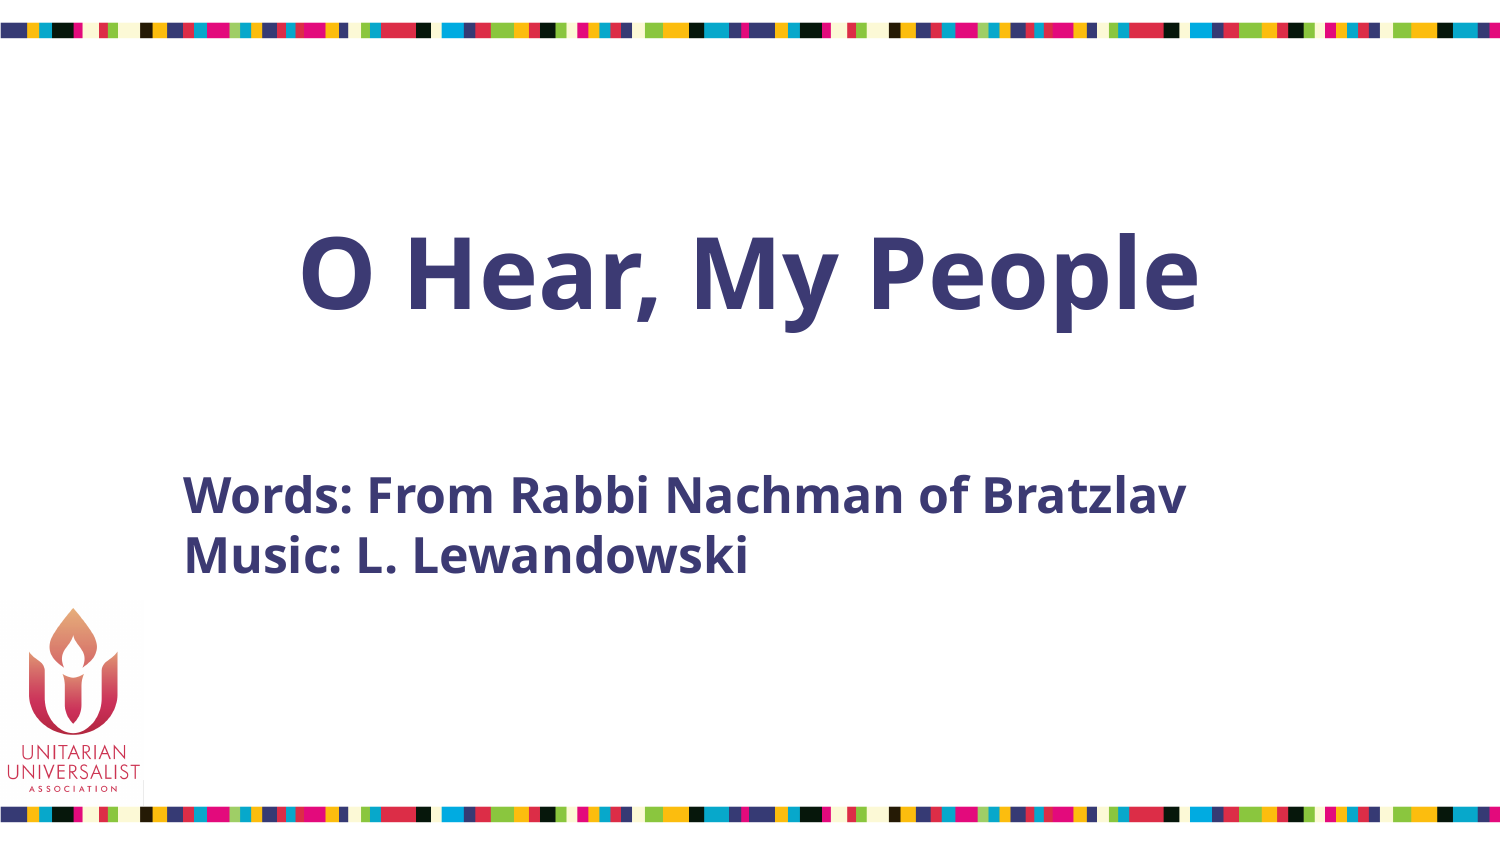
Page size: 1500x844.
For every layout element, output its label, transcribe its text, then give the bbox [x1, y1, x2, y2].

text_box O Hear, My People [74, 75, 1425, 345]
picture [0, 22, 1500, 40]
picture [0, 600, 1500, 824]
text_box Words: From Rabbi Nachman of Bratzlav Music: L. Lewandowski [168, 448, 1495, 659]
